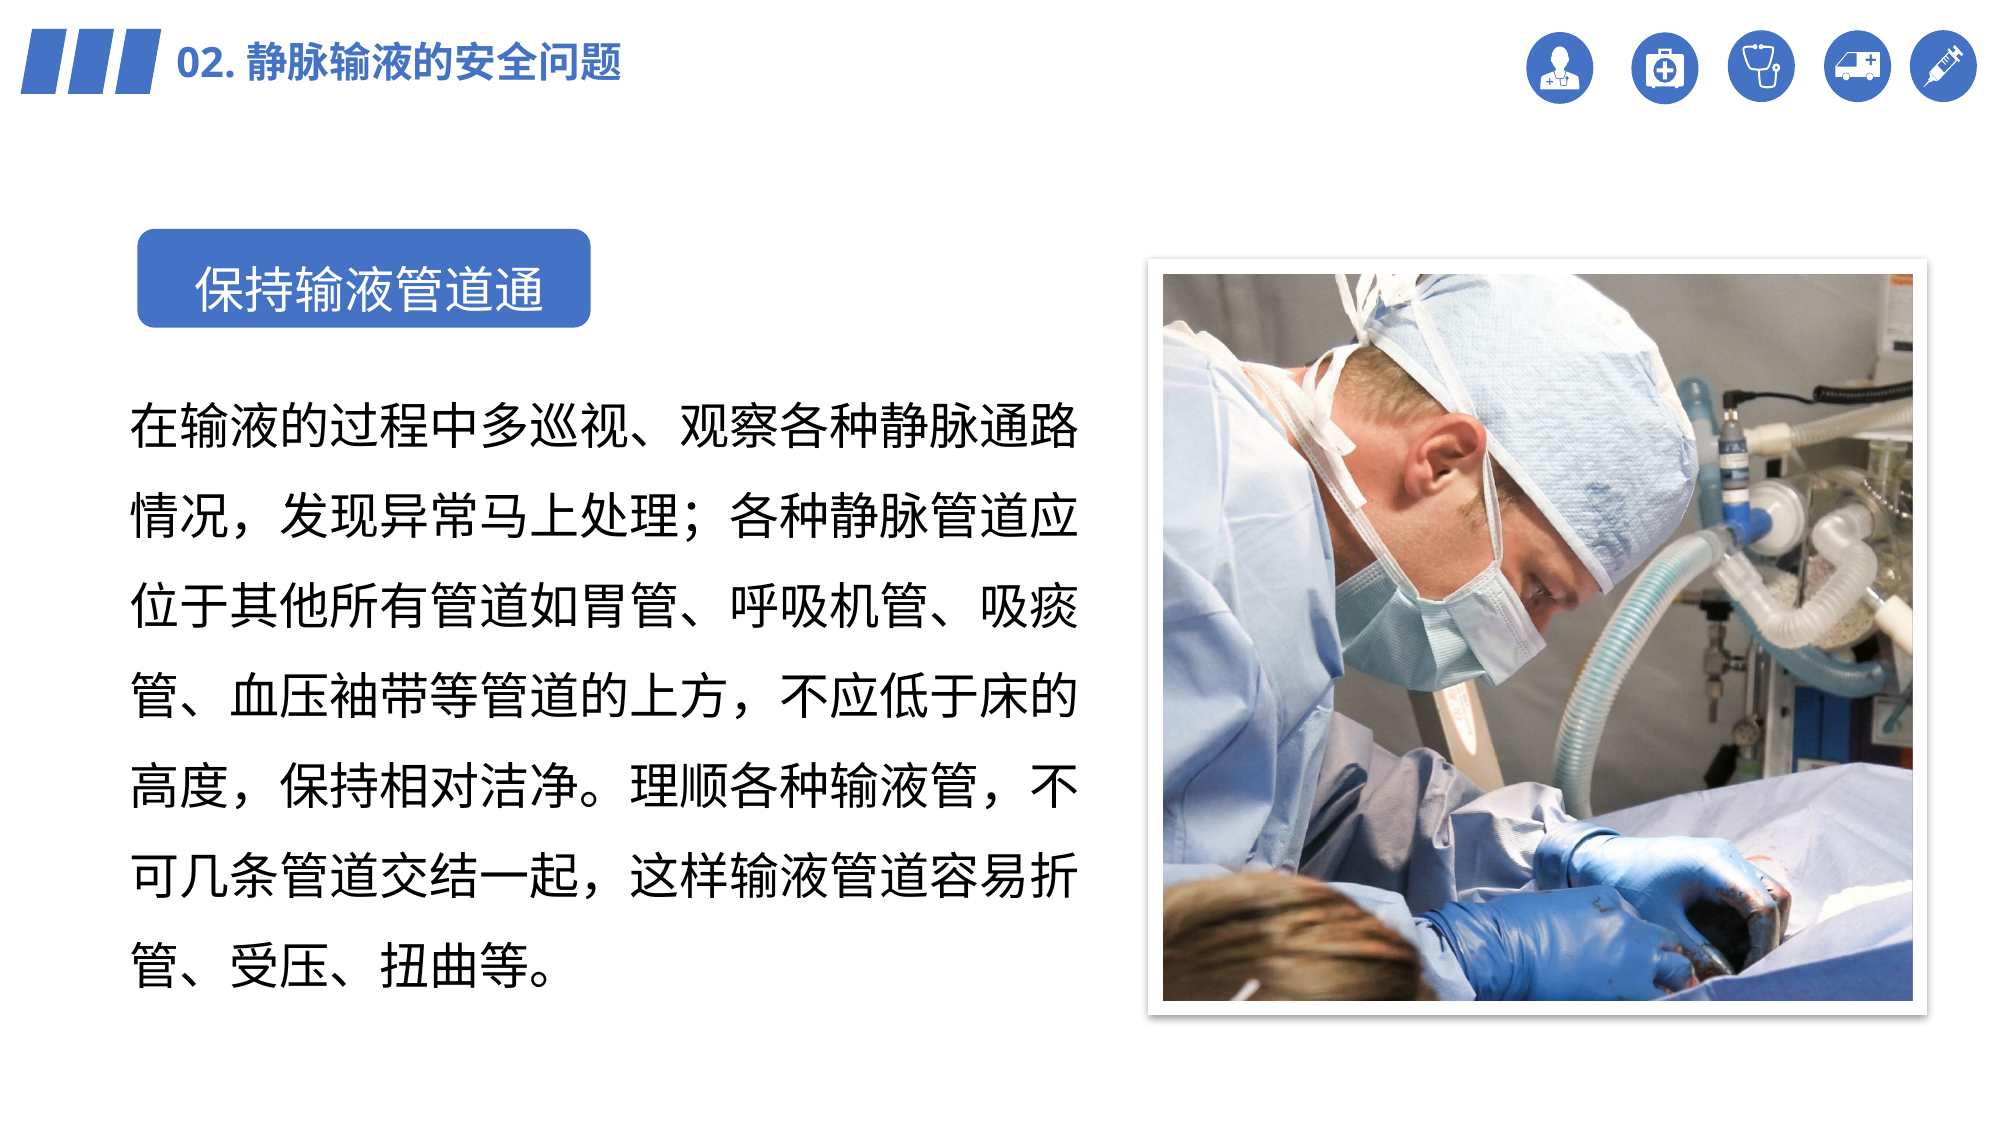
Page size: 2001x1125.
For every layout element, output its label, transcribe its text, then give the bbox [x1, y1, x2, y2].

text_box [138, 220, 590, 327]
text_box 在输液的过程中多巡视、观察各种静脉通路情况，发现异常马上处理；各种静脉管道应位于其他所有管道如胃管、呼吸机管、吸痰管、血压袖带等管道的上方，不应低于床的高度，保持相对洁净。理顺各种输液管，不可几条管道交结一起，这样输液管道容易折管、受压、扭曲等。 [91, 357, 1117, 1002]
picture [1162, 273, 1913, 1001]
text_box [20, 28, 703, 94]
